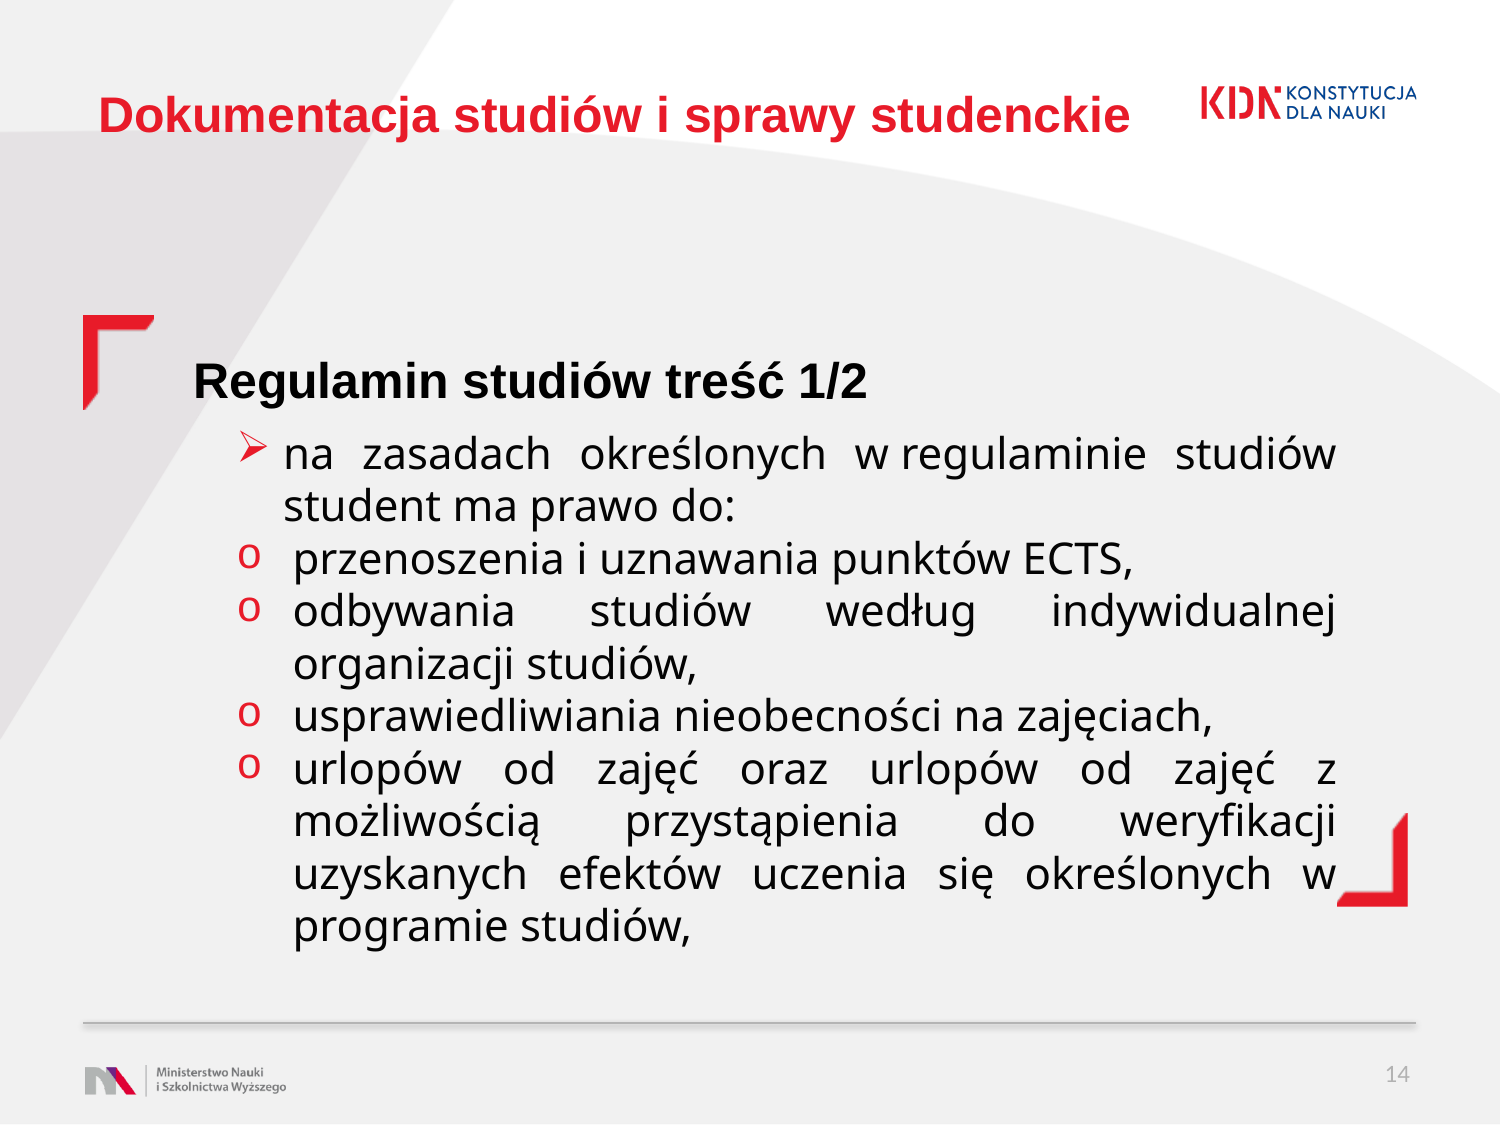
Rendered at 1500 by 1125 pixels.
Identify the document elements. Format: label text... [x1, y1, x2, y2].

picture [0, 0, 1500, 1125]
text_box Regulamin studiów treść 1/2 [178, 340, 1156, 416]
slide_number 14 [1074, 1042, 1425, 1103]
list na zasadach określonych w regulaminie studiów student ma prawo do: przenoszenia i uznawania punktów ECTS, odbywania studiów według indywidualnej organizacji studiów, usprawiedliwiania nieobecności na zajęciach, urlopów od zajęć oraz urlopów od zajęć z możliwością przystąpienia do weryfikacji uzyskanych efektów uczenia się określonych w programie studiów, [178, 418, 1353, 895]
title Dokumentacja studiów i sprawy studenckie [83, 74, 1170, 143]
